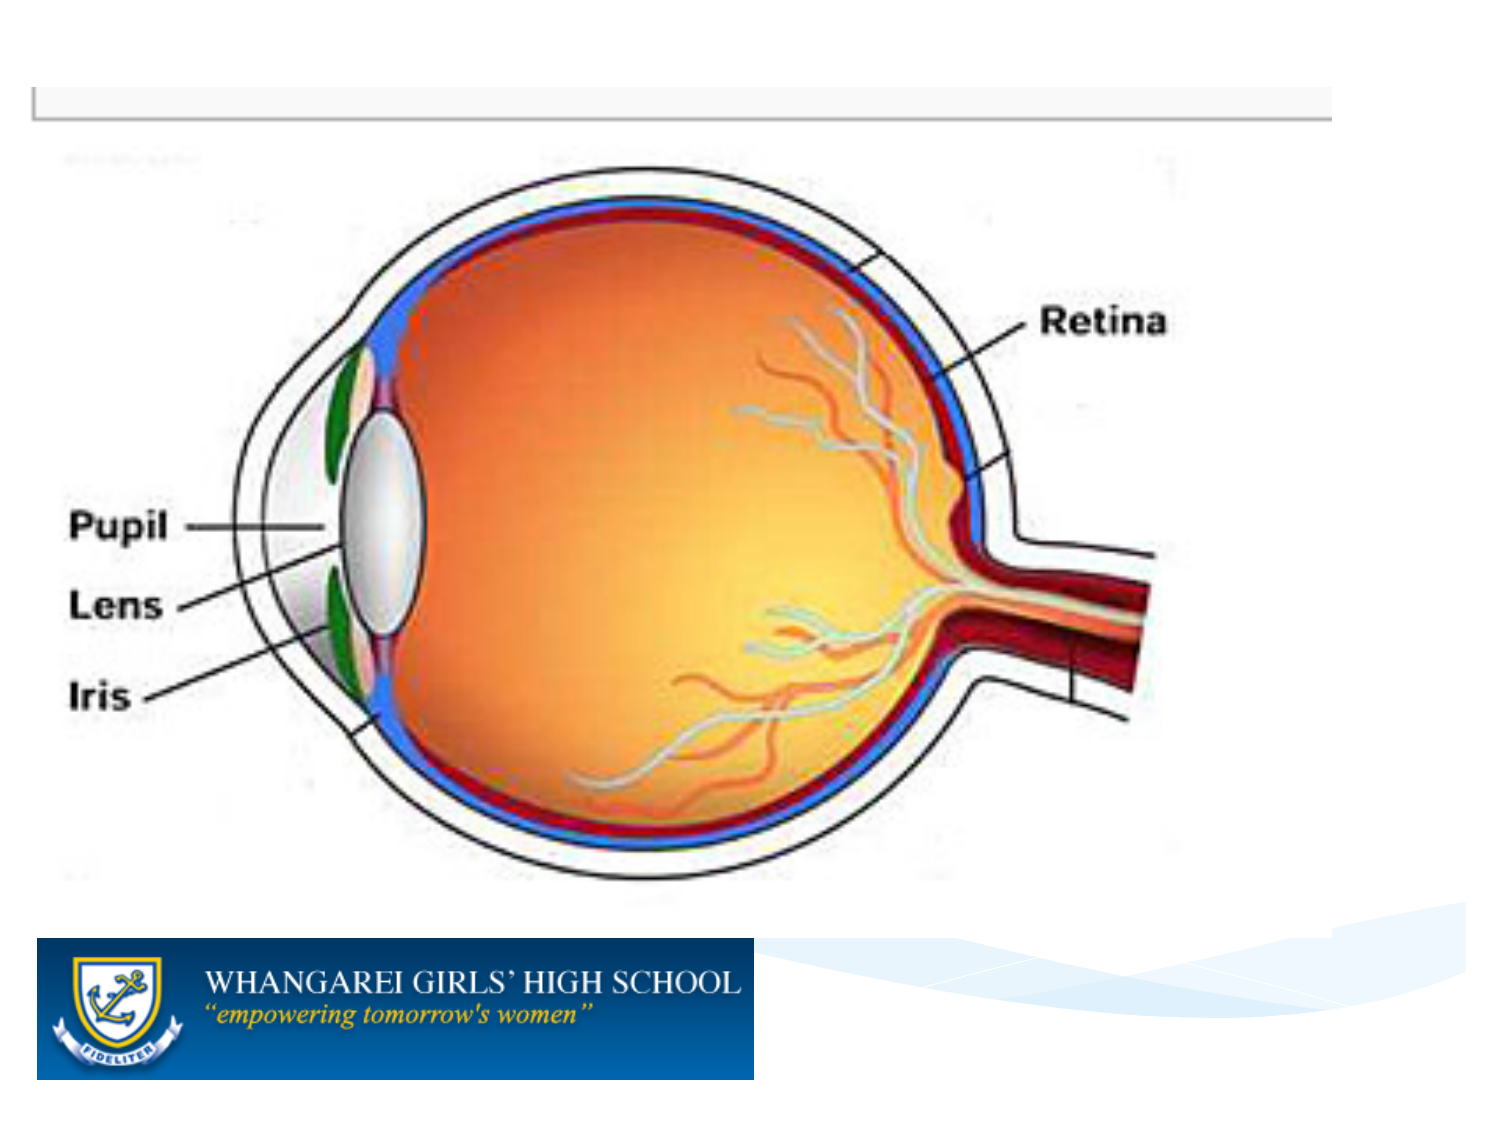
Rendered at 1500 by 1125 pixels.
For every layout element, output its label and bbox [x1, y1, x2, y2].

picture [12, 87, 1333, 1080]
